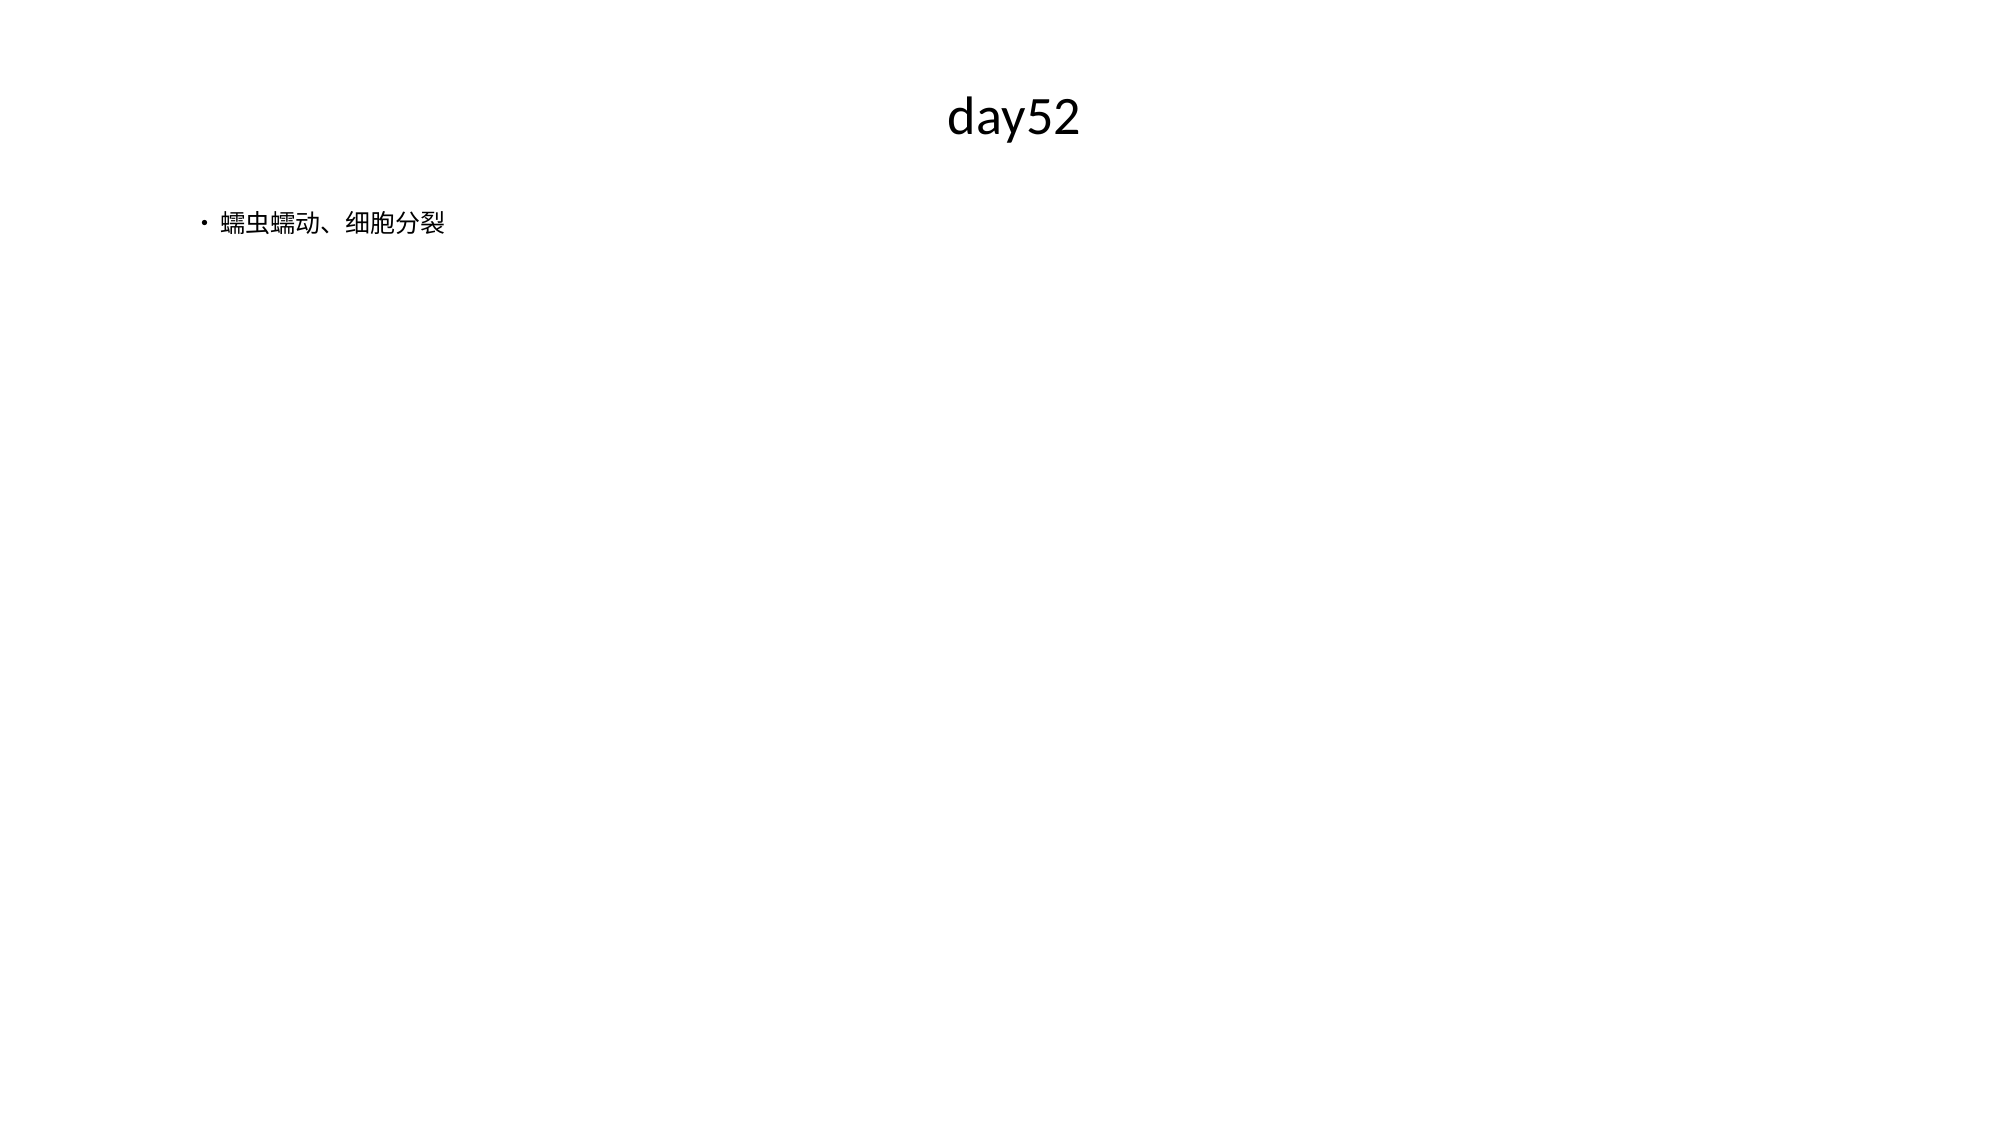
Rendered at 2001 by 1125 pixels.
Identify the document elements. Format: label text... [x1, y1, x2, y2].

subtitle • 蠕虫蠕动、细胞分裂 [176, 203, 1815, 903]
title day52 [543, 41, 1486, 154]
